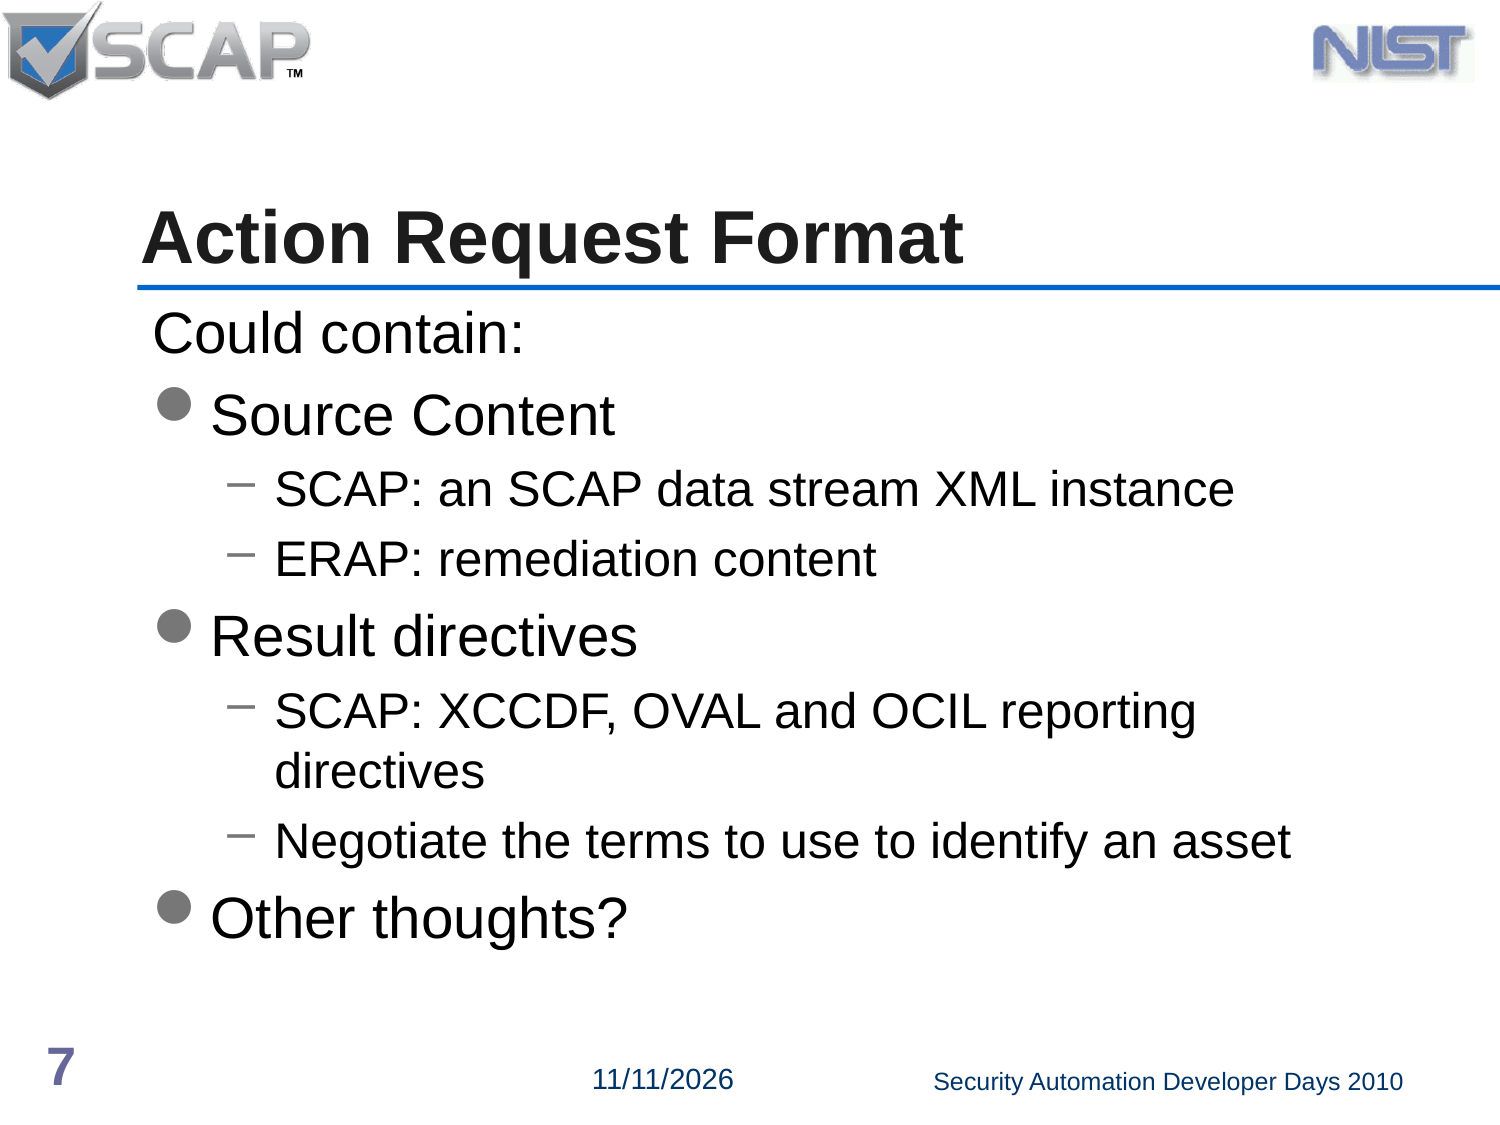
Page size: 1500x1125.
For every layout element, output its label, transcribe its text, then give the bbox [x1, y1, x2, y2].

picture [0, 0, 313, 103]
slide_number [399, 1024, 750, 1104]
picture [1312, 24, 1475, 83]
slide_number 7 [13, 1023, 111, 1105]
list Could contain: Source Content SCAP: an SCAP data stream XML instance ERAP: remediation content Result directives SCAP: XCCDF, OVAL and OCIL reporting directives Negotiate the terms to use to identify an asset Other thoughts? [137, 287, 1400, 1026]
footer Security Automation Developer Days 2010 [912, 1024, 1426, 1104]
title Action Request Format [124, 99, 1426, 288]
